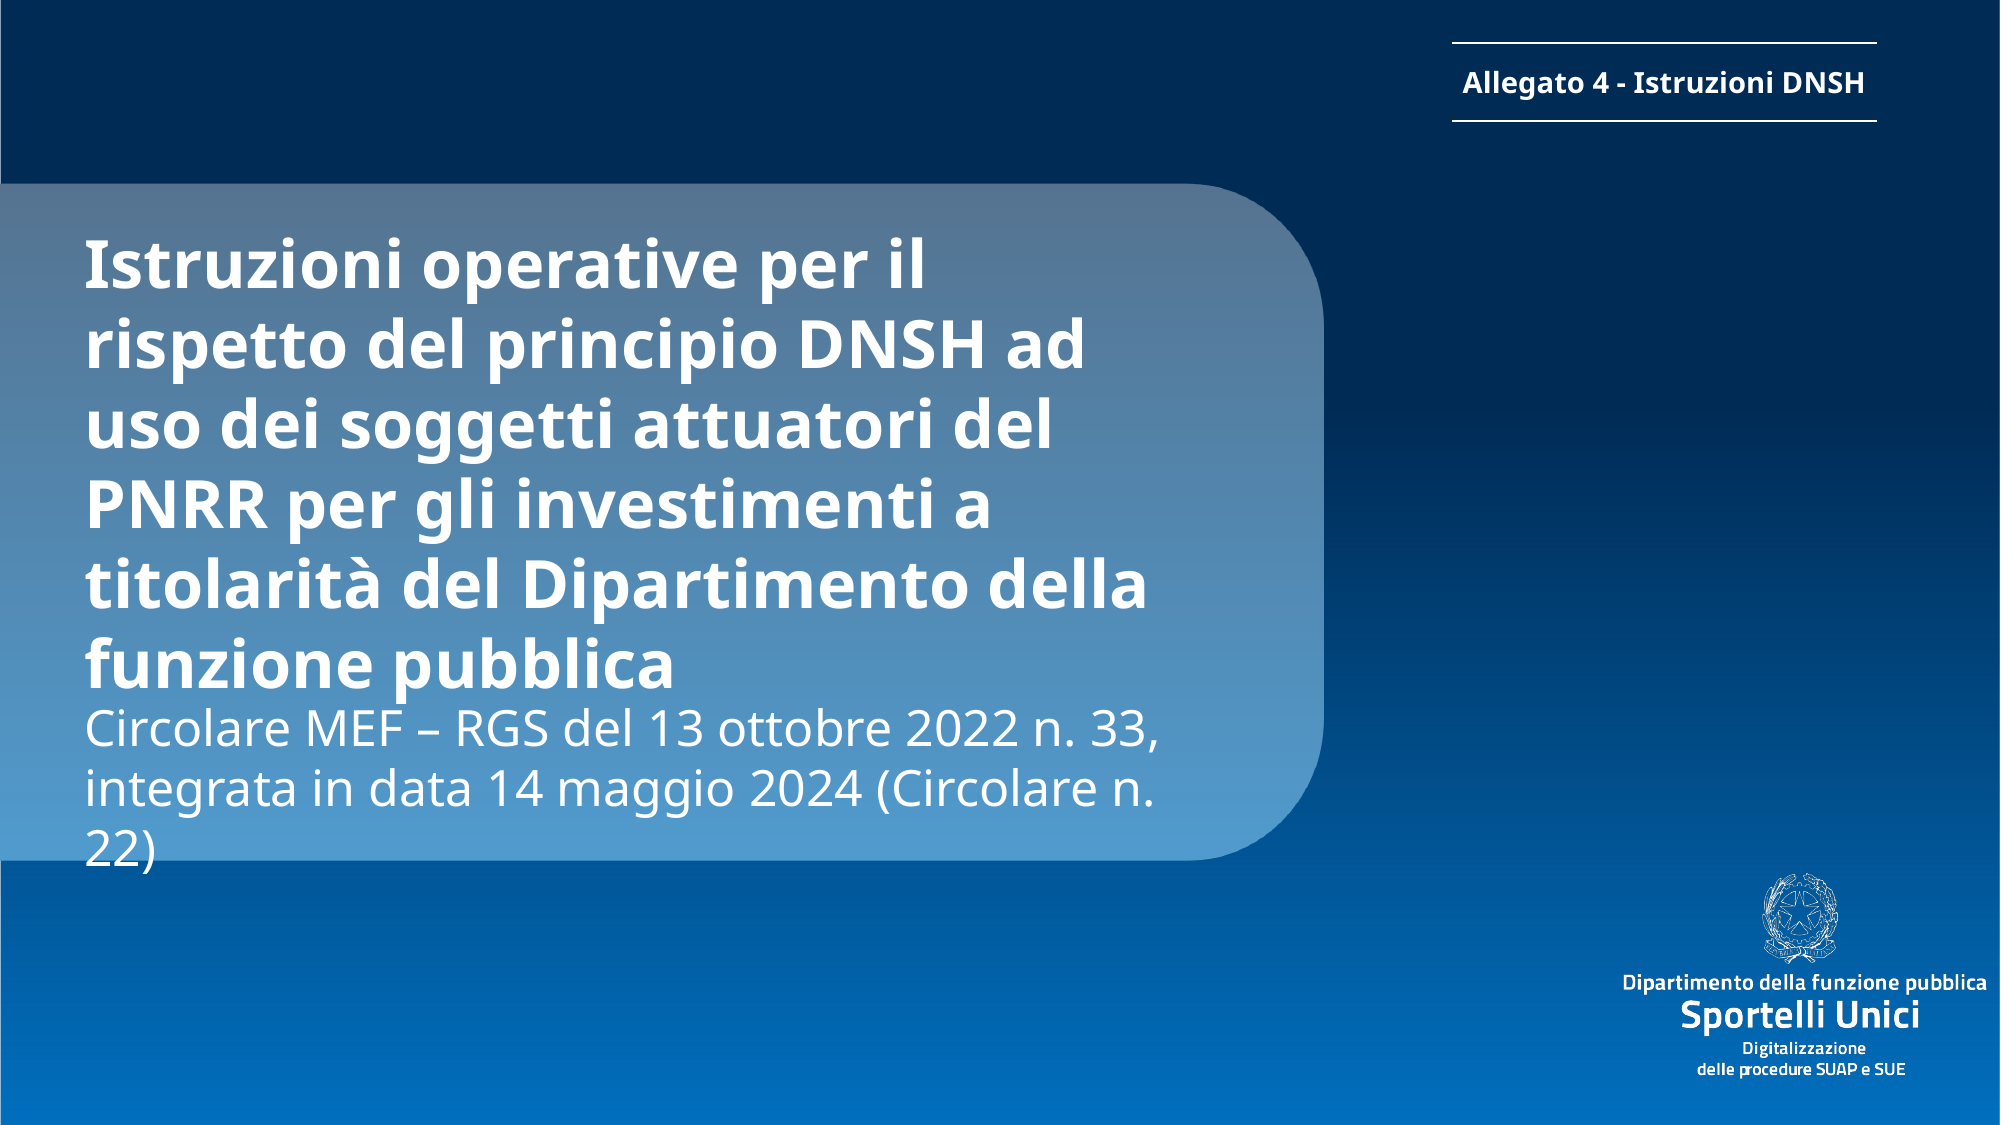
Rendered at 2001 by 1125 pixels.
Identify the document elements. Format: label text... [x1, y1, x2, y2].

picture [0, 0, 2001, 1125]
text_box Istruzioni operative per il rispetto del principio DNSH ad uso dei soggetti attuatori del PNRR per gli investimenti a titolarità del Dipartimento della funzione pubblica [69, 214, 1179, 688]
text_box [1452, 42, 1877, 152]
text_box Circolare MEF – RGS del 13 ottobre 2022 n. 33, integrata in data 14 maggio 2024 (Circolare n. 22) [69, 688, 1196, 884]
